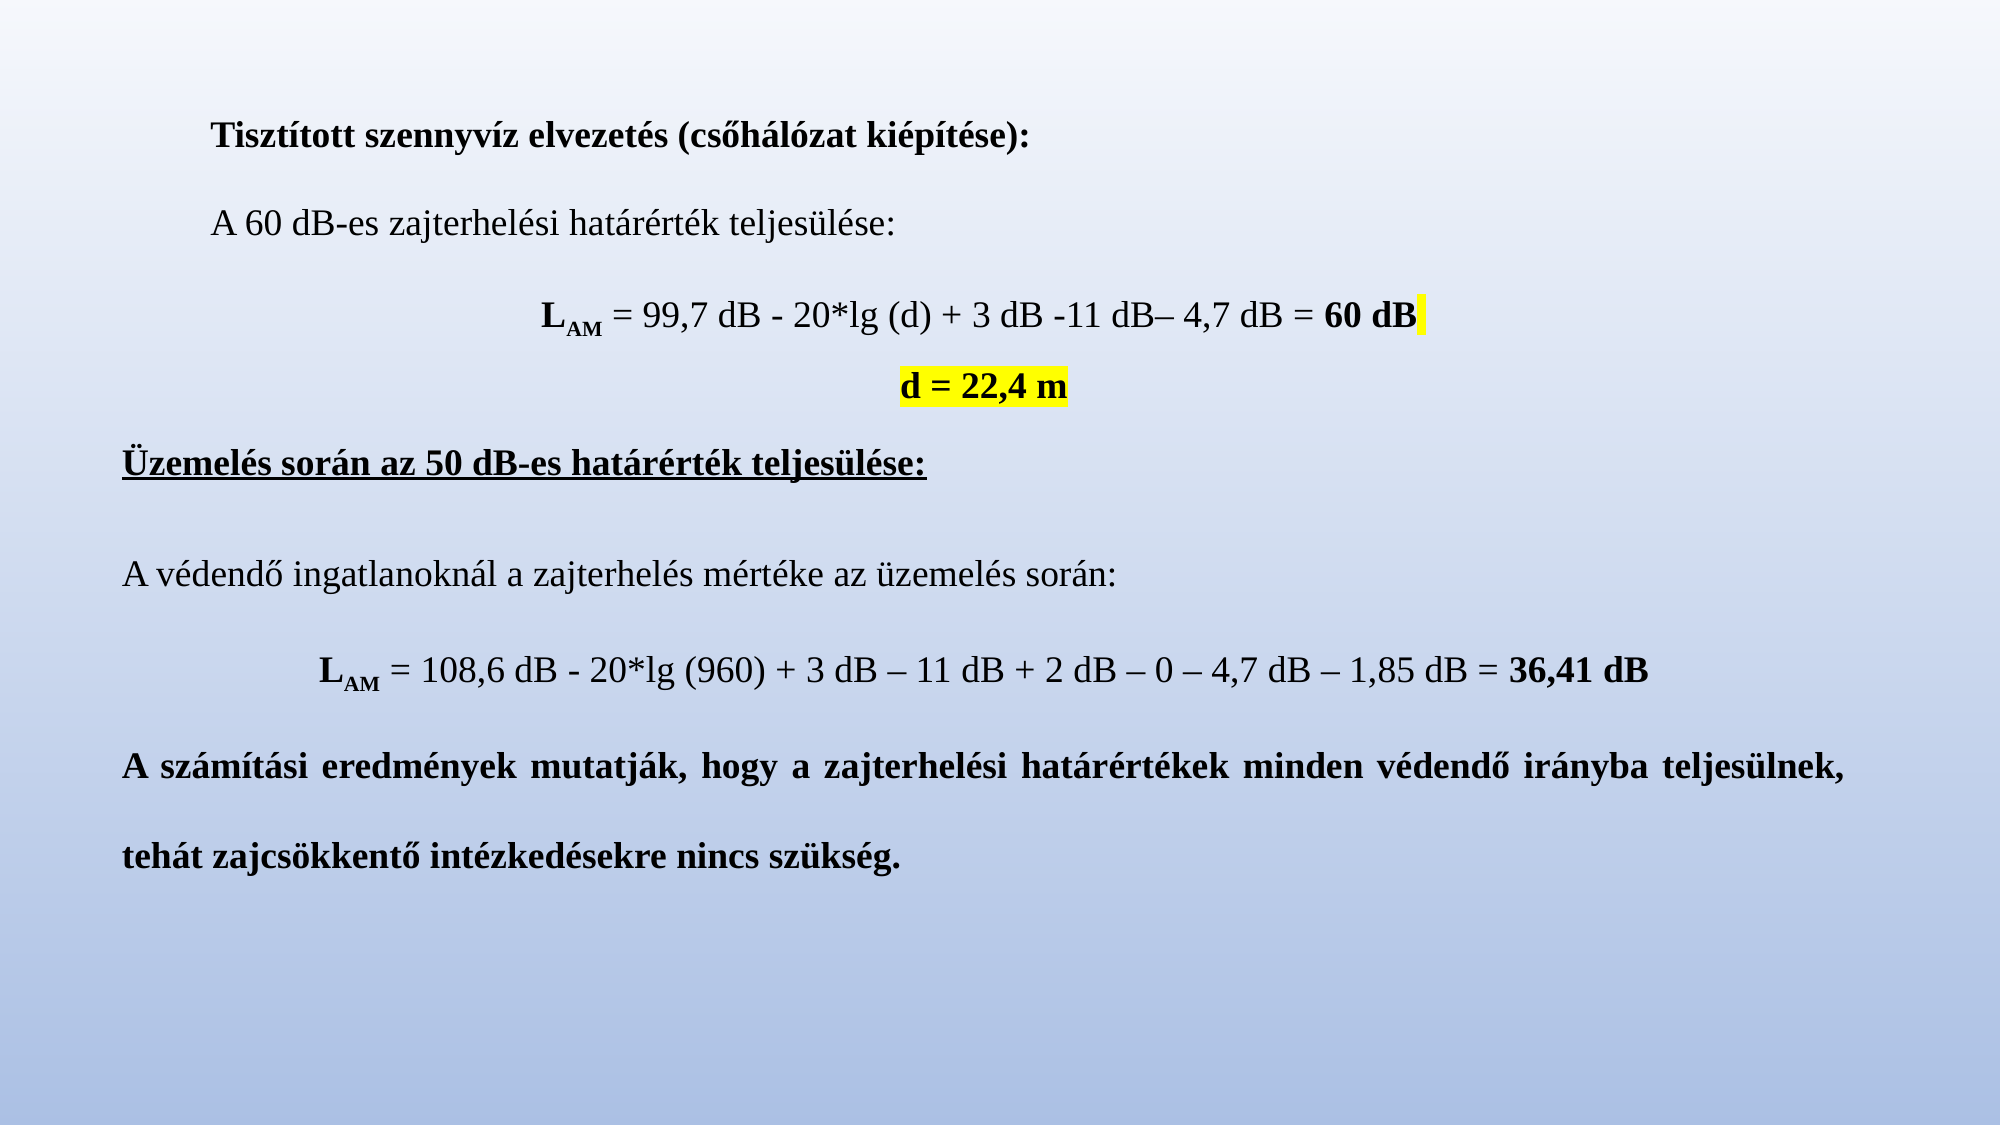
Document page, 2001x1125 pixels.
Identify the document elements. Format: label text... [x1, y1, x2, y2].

text_box Üzemelés során az 50 dB-es határérték teljesülése: A védendő ingatlanoknál a zajterhelés mértéke az üzemelés során: LAM = 108,6 dB - 20*lg (960) + 3 dB – 11 dB + 2 dB – 0 – 4,7 dB – 1,85 dB = 36,41 dB A számítási eredmények mutatják, hogy a zajterhelési határértékek minden védendő irányba teljesülnek, tehát zajcsökkentő intézkedésekre nincs szükség. [107, 408, 1861, 884]
text_box Tisztított szennyvíz elvezetés (csőhálózat kiépítése): A 60 dB-es zajterhelési határérték teljesülése: LAM = 99,7 dB - 20*lg (d) + 3 dB -11 dB– 4,7 dB = 60 dB d = 22,4 m [195, 79, 1773, 408]
